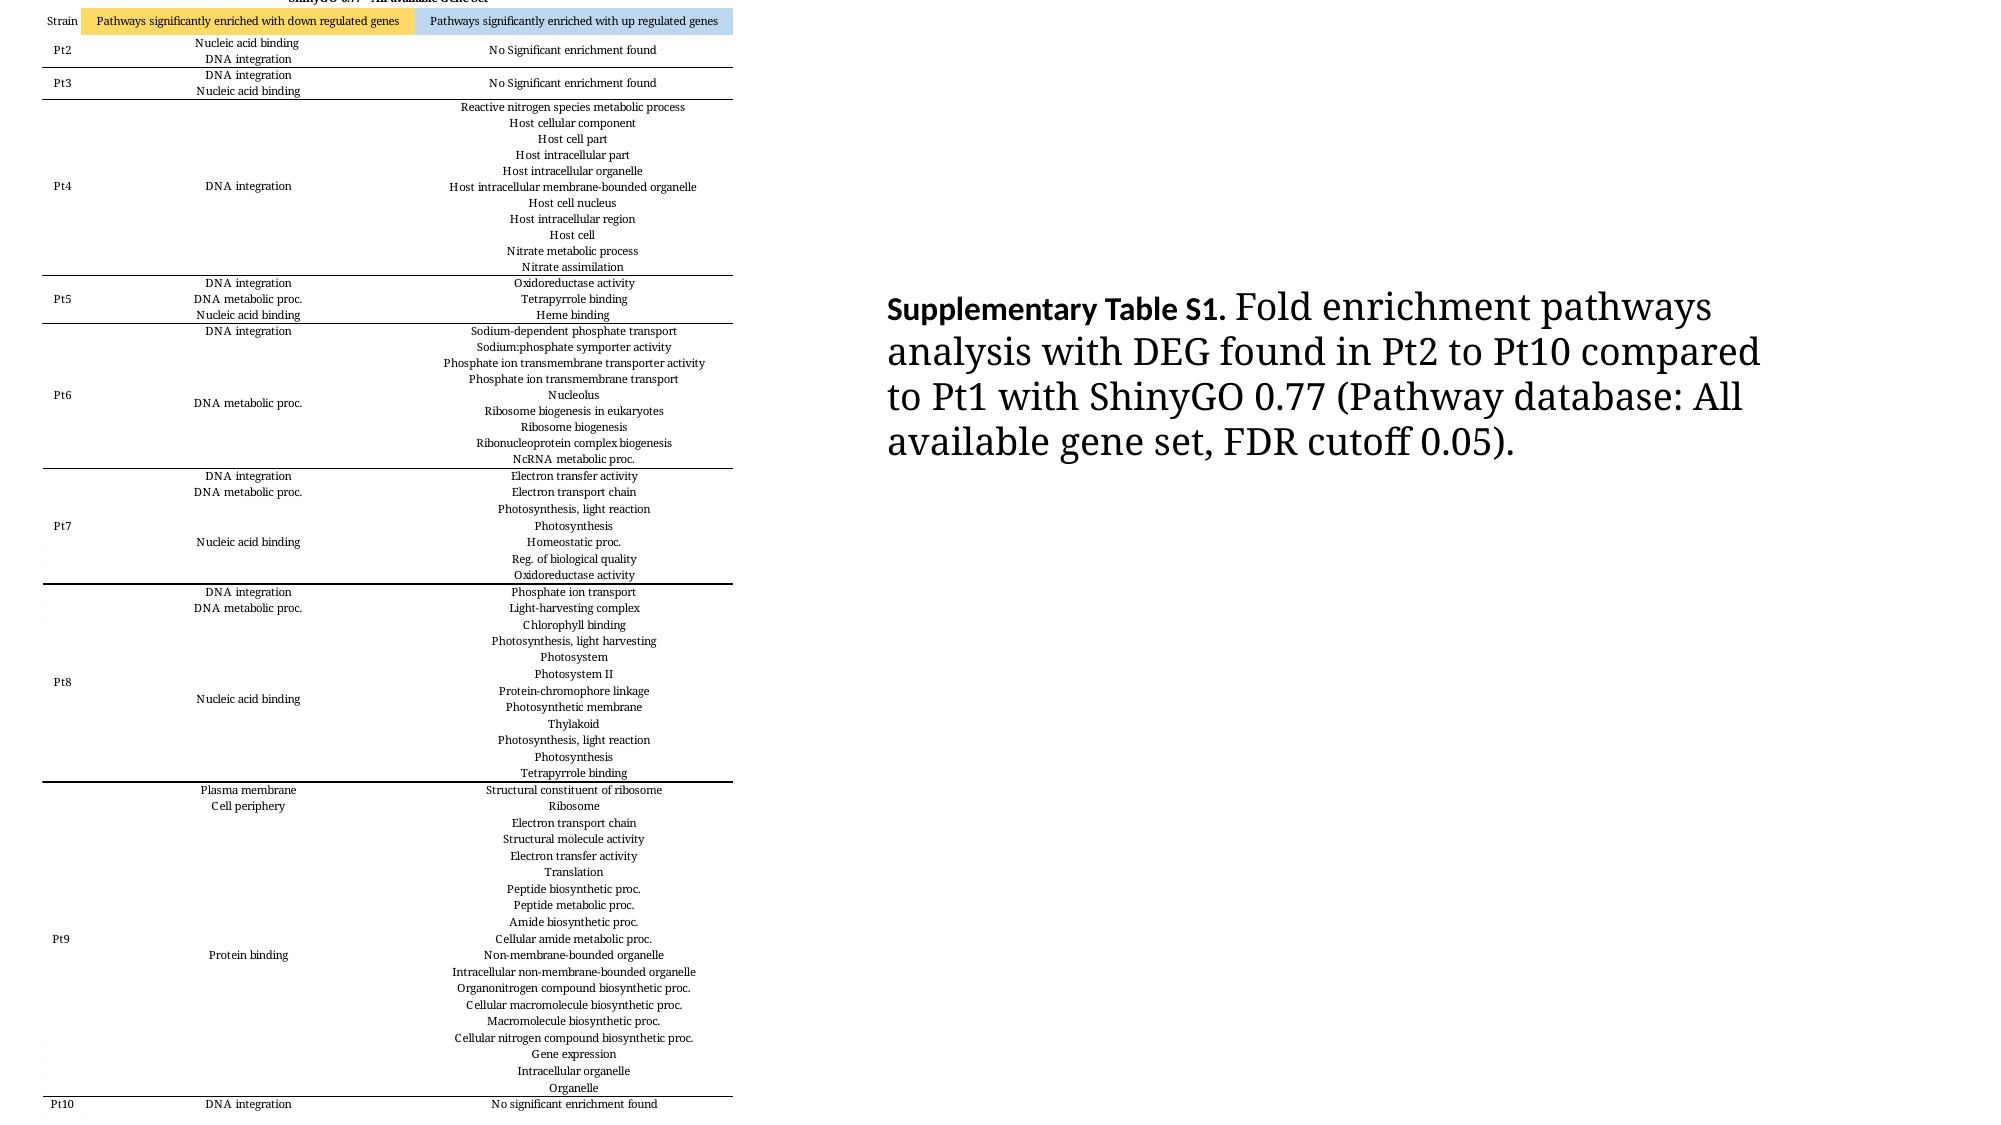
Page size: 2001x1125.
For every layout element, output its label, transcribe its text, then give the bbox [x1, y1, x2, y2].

text_box Supplementary Table S1. Fold enrichment pathways analysis with DEG found in Pt2 to Pt10 compared to Pt1 with ShinyGO 0.77 (Pathway database: All available gene set, FDR cutoff 0.05). [872, 275, 1803, 470]
picture [42, 0, 734, 1113]
